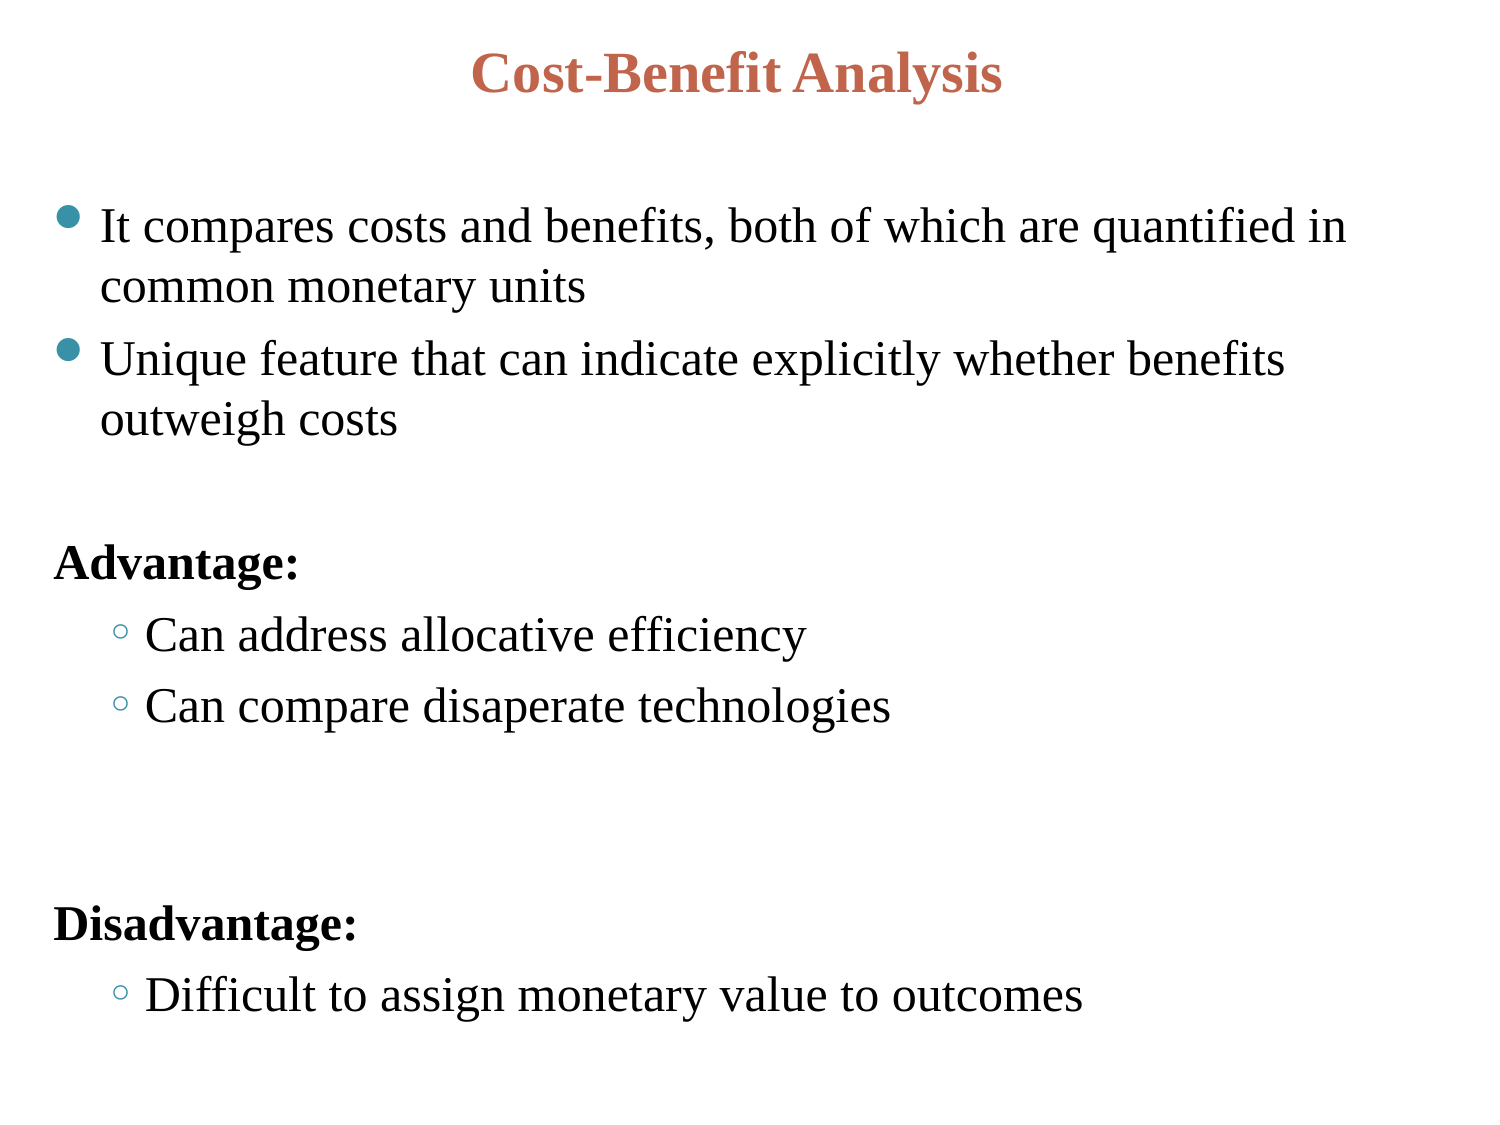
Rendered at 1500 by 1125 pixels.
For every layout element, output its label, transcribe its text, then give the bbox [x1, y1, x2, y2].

title Cost-Benefit Analysis [0, 0, 1475, 138]
list It compares costs and benefits, both of which are quantified in common monetary units Unique feature that can indicate explicitly whether benefits outweigh costs Advantage: Can address allocative efficiency Can compare disaperate technologies Disadvantage: Difficult to assign monetary value to outcomes [24, 112, 1500, 1075]
